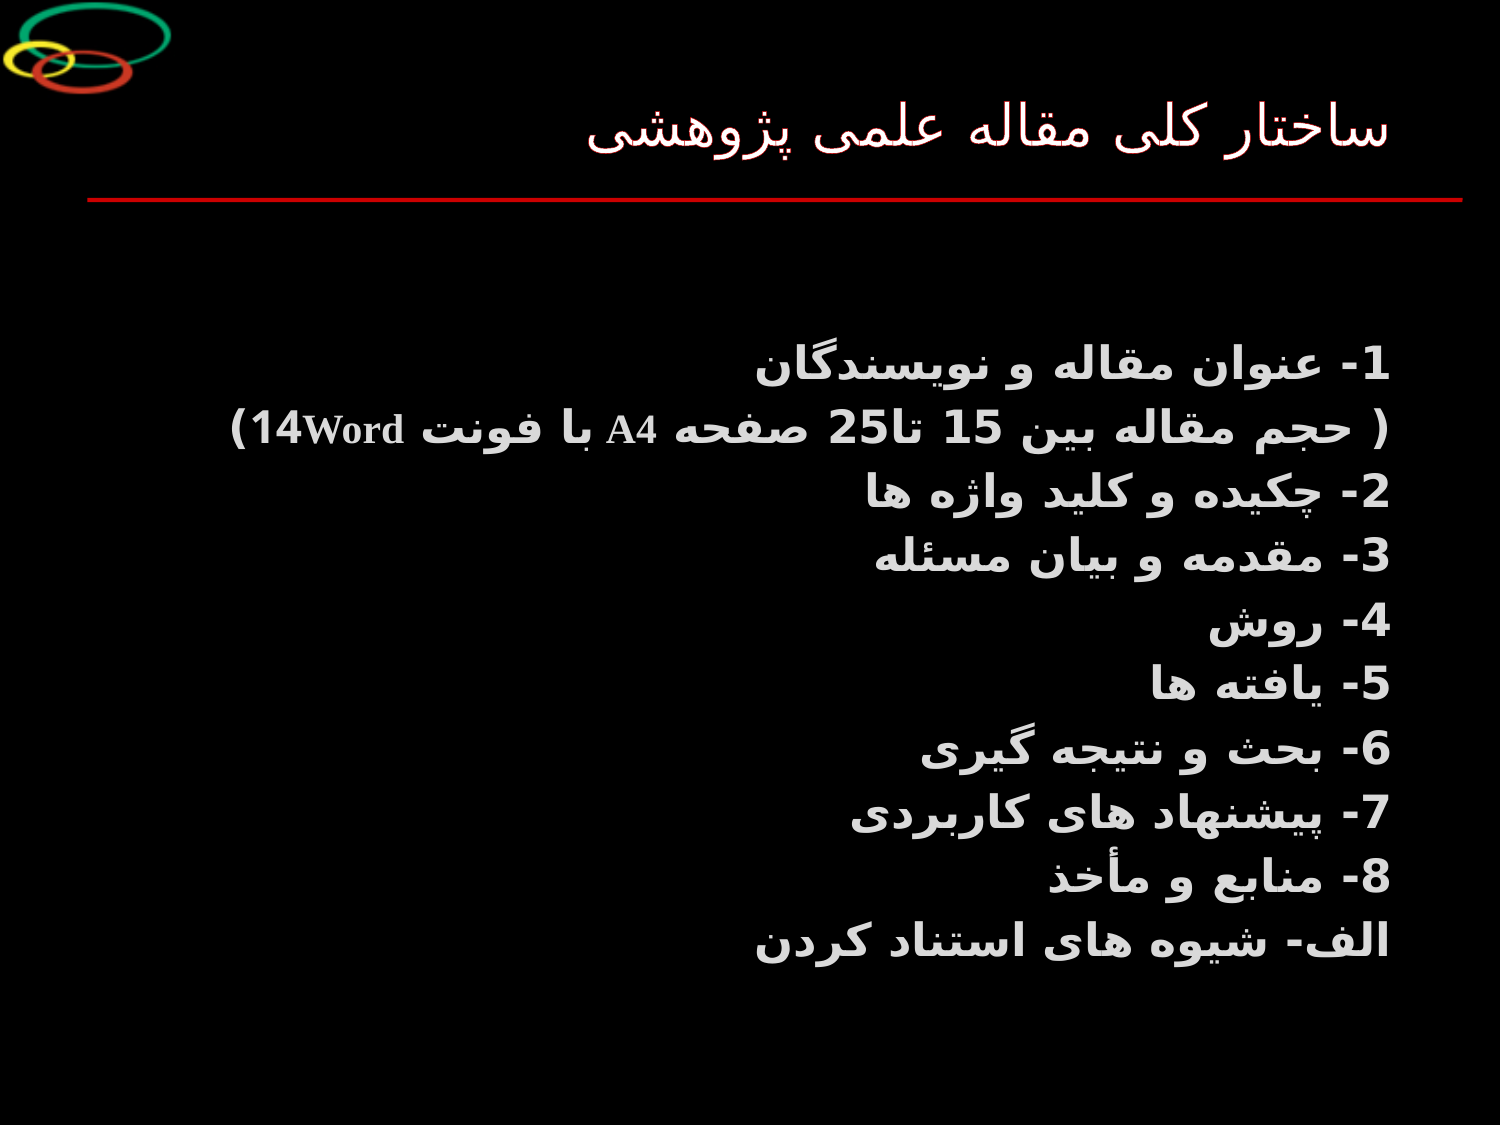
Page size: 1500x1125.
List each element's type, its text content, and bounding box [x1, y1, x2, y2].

text_box 1- عنوان مقاله و نویسندگان ( حجم مقاله بین 15 تا25 صفحه A4 با فونت 14Word) 2- چکیده و کلید واژه ها 3- مقدمه و بیان مسئله 4- روش 5- یافته ها 6- بحث و نتیجه گیری 7- پیشنهاد های کاربردی 8- منابع و مأخذ الف- شیوه های استناد کردن [107, 326, 1407, 1012]
text_box ساختار کلی مقاله علمی پژوهشی [131, 44, 1407, 245]
picture [0, 0, 175, 98]
